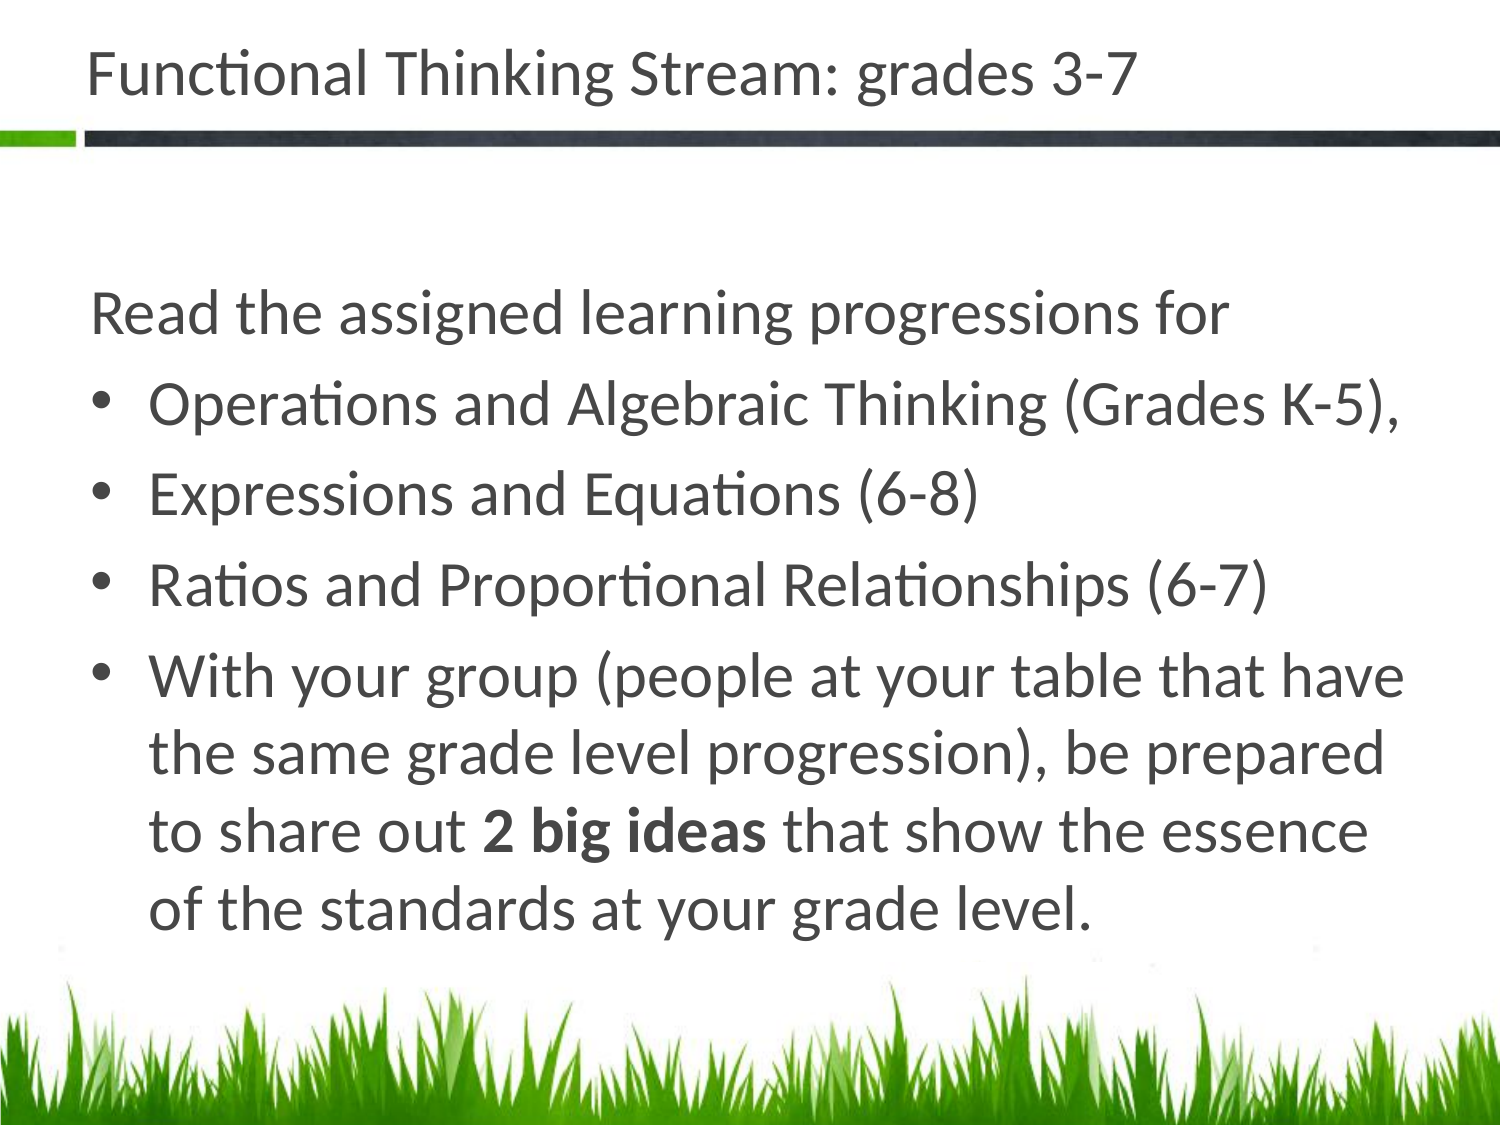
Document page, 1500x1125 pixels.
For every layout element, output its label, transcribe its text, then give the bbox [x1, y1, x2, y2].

picture [0, 0, 1500, 1125]
list Read the assigned learning progressions for Operations and Algebraic Thinking (Grades K-5), Expressions and Equations (6-8) Ratios and Proportional Relationships (6-7) With your group (people at your table that have the same grade level progression), be prepared to share out 2 big ideas that show the essence of the standards at your grade level. [75, 262, 1425, 1005]
title Functional Thinking Stream: grades 3-7 [71, 12, 1450, 125]
